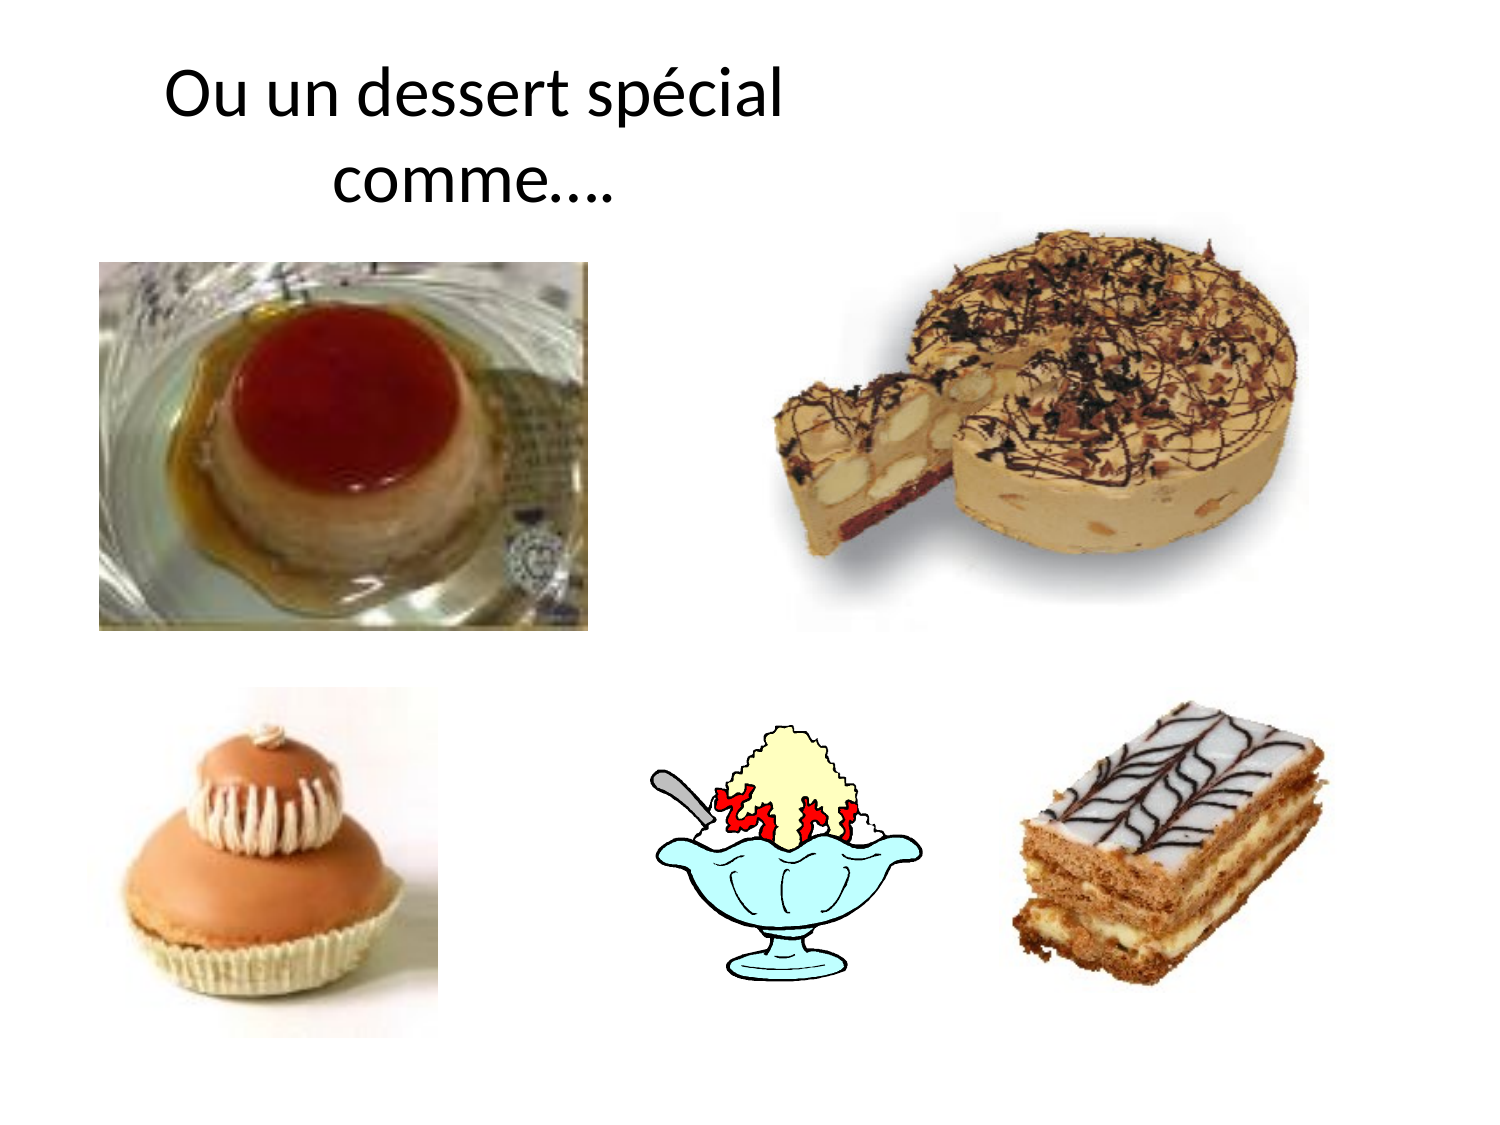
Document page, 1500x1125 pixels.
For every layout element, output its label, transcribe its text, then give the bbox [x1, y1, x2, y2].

picture [649, 724, 923, 982]
picture [99, 262, 588, 631]
picture [762, 212, 1309, 632]
picture [87, 687, 438, 1038]
title Ou un dessert spécial comme…. [99, 37, 850, 225]
picture [999, 687, 1349, 993]
